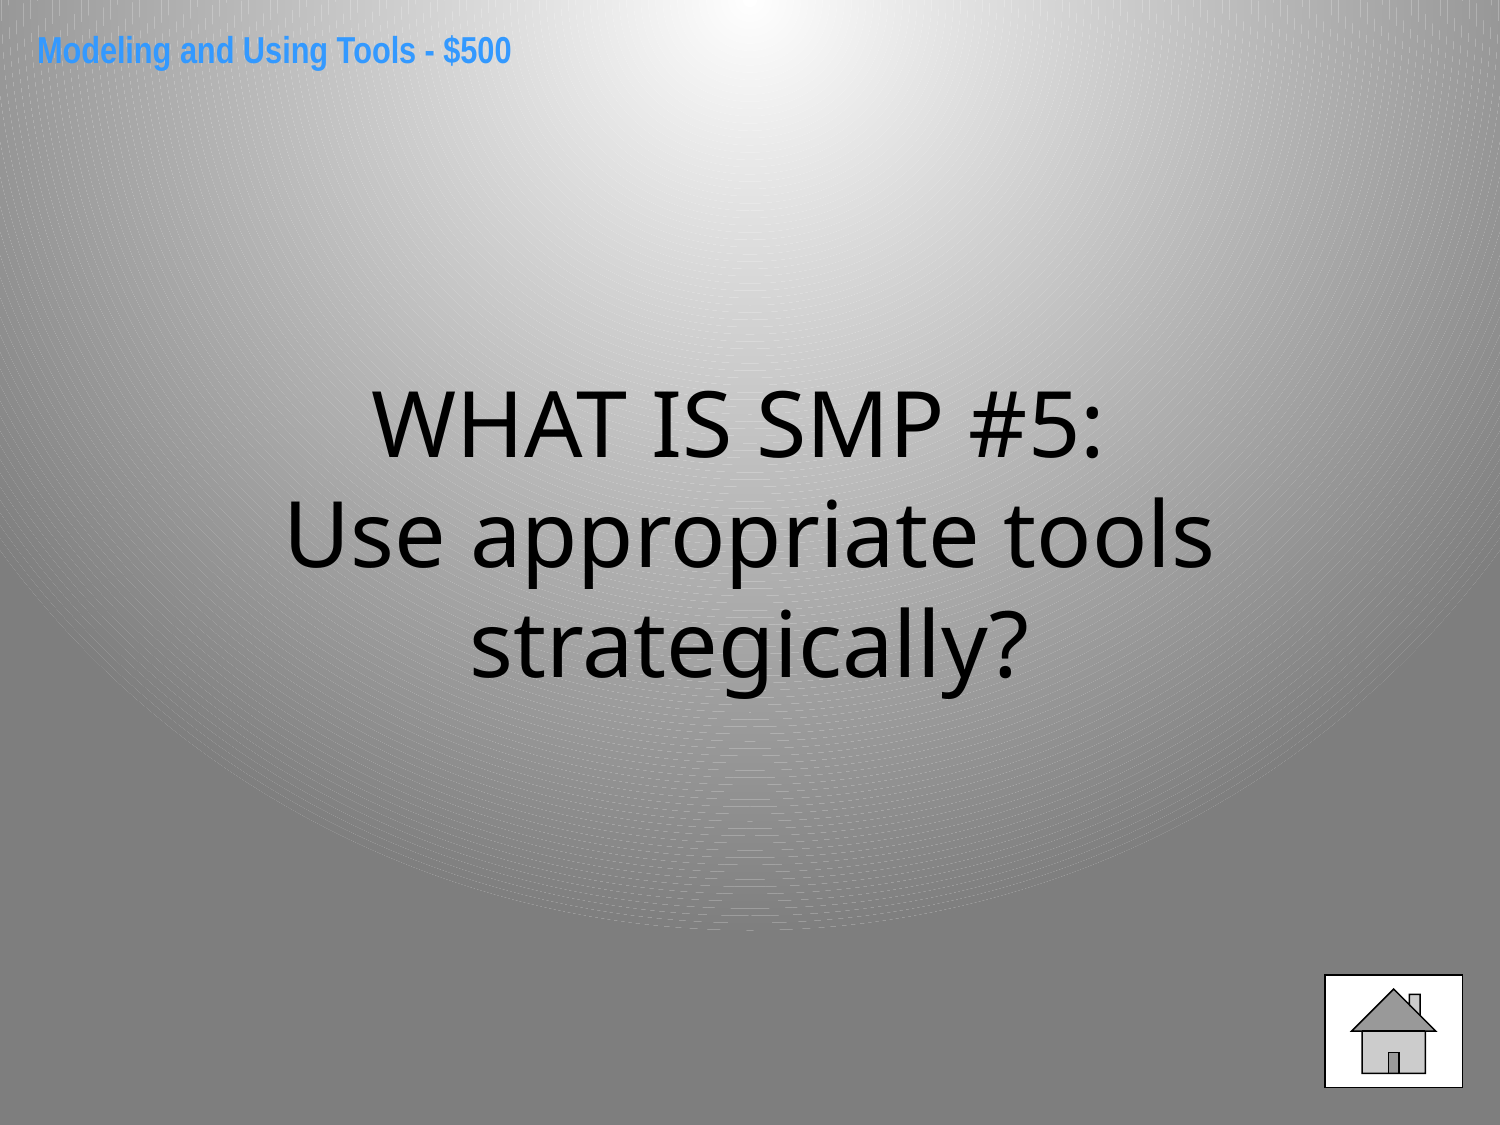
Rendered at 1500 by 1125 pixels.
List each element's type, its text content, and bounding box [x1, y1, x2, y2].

text_box Modeling and Using Tools - $500 [22, 18, 1025, 94]
text_box [1324, 975, 1463, 1088]
text_box WHAT IS SMP #5: Use appropriate tools strategically? [74, 162, 1425, 900]
